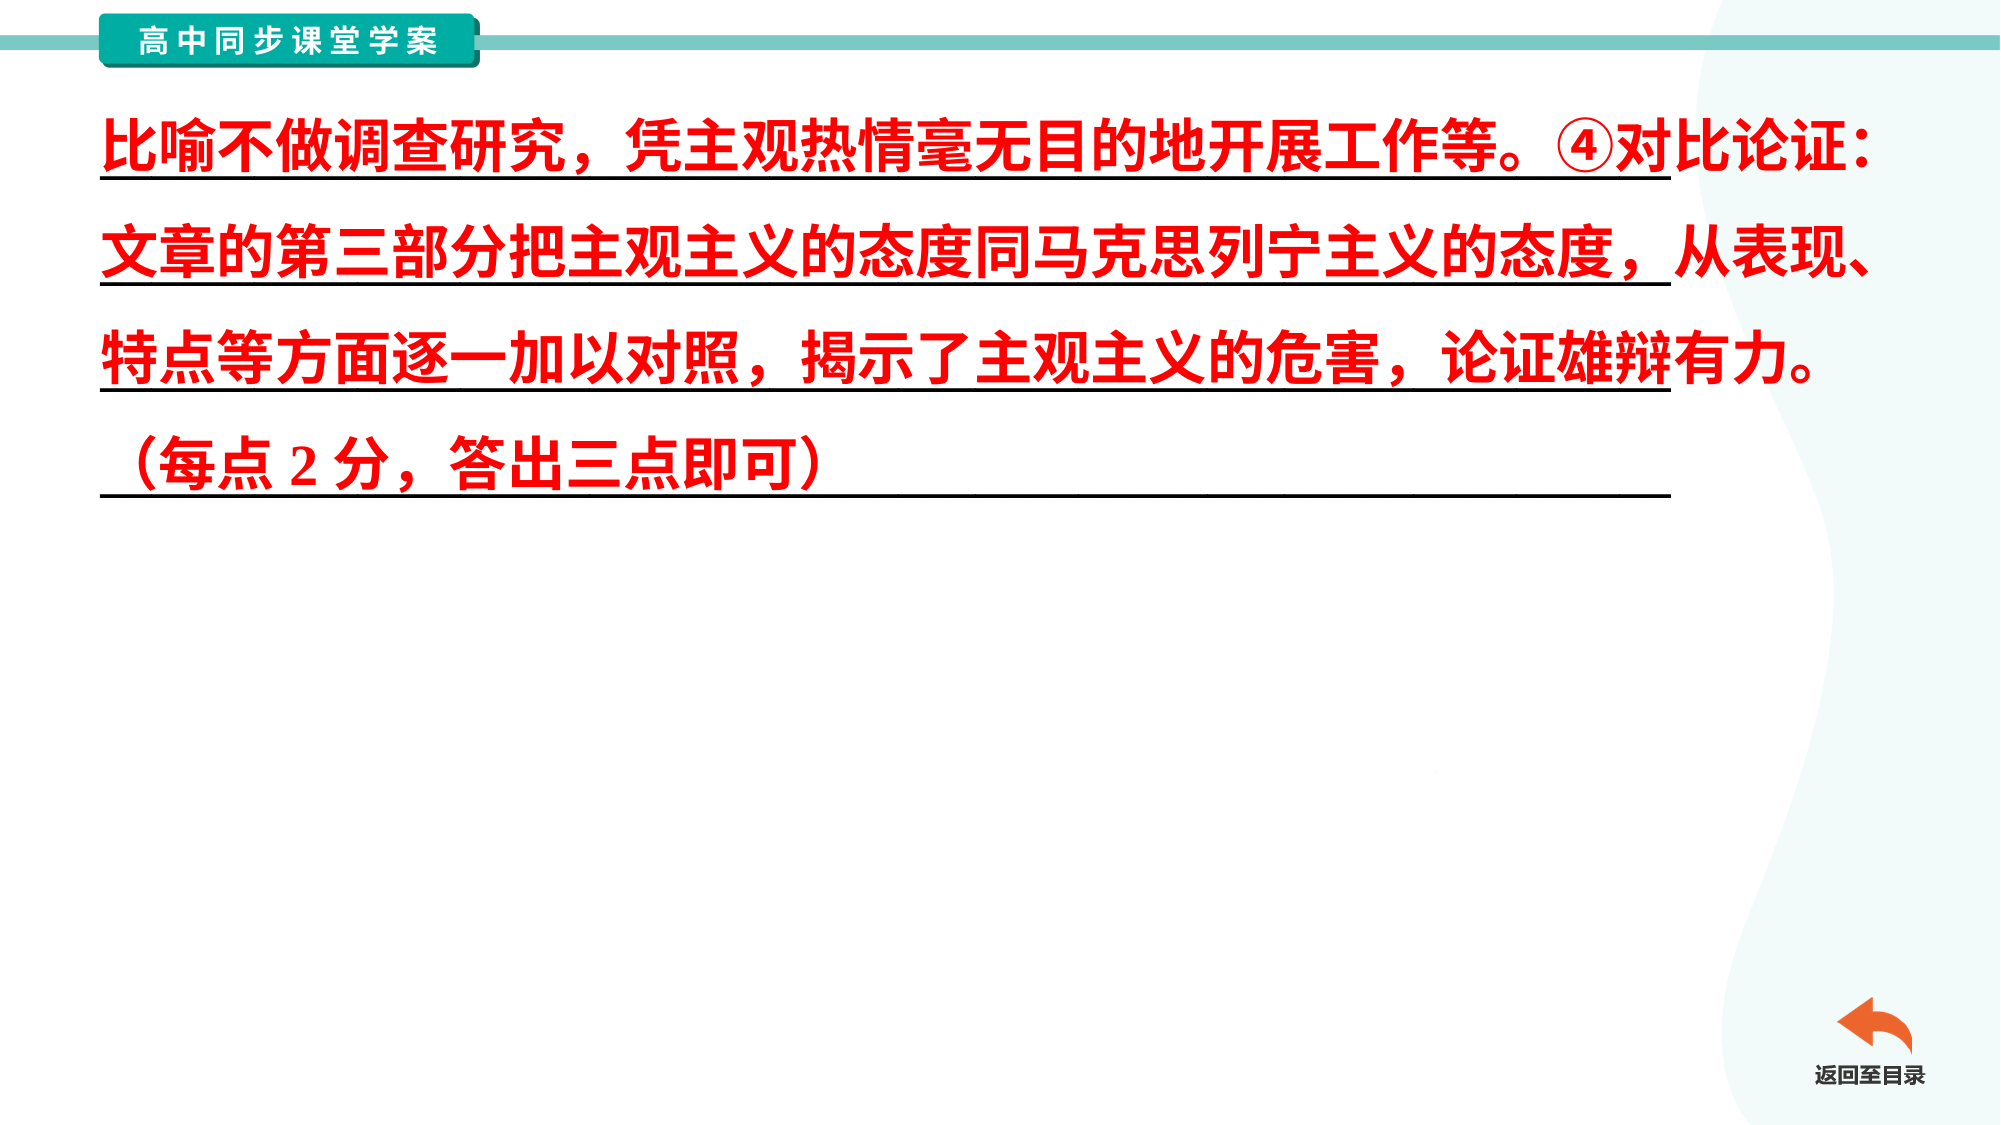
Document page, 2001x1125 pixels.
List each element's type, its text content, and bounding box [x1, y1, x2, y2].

picture [0, 0, 2000, 1125]
text_box 比喻不做调查研究，凭主观热情毫无目的地开展工作等。④对比论证： 文章的第三部分把主观主义的态度同马克思列宁主义的态度，从表现、 特点等方面逐一加以对照，揭示了主观主义的危害，论证雄辩有力。 （每点2分，答出三点即可） [100, 72, 1899, 498]
text_box _____________________________________________________________ _____________________________________________________________ _____________________________________________________________ _____________________________________________________________ [100, 498, 1899, 502]
